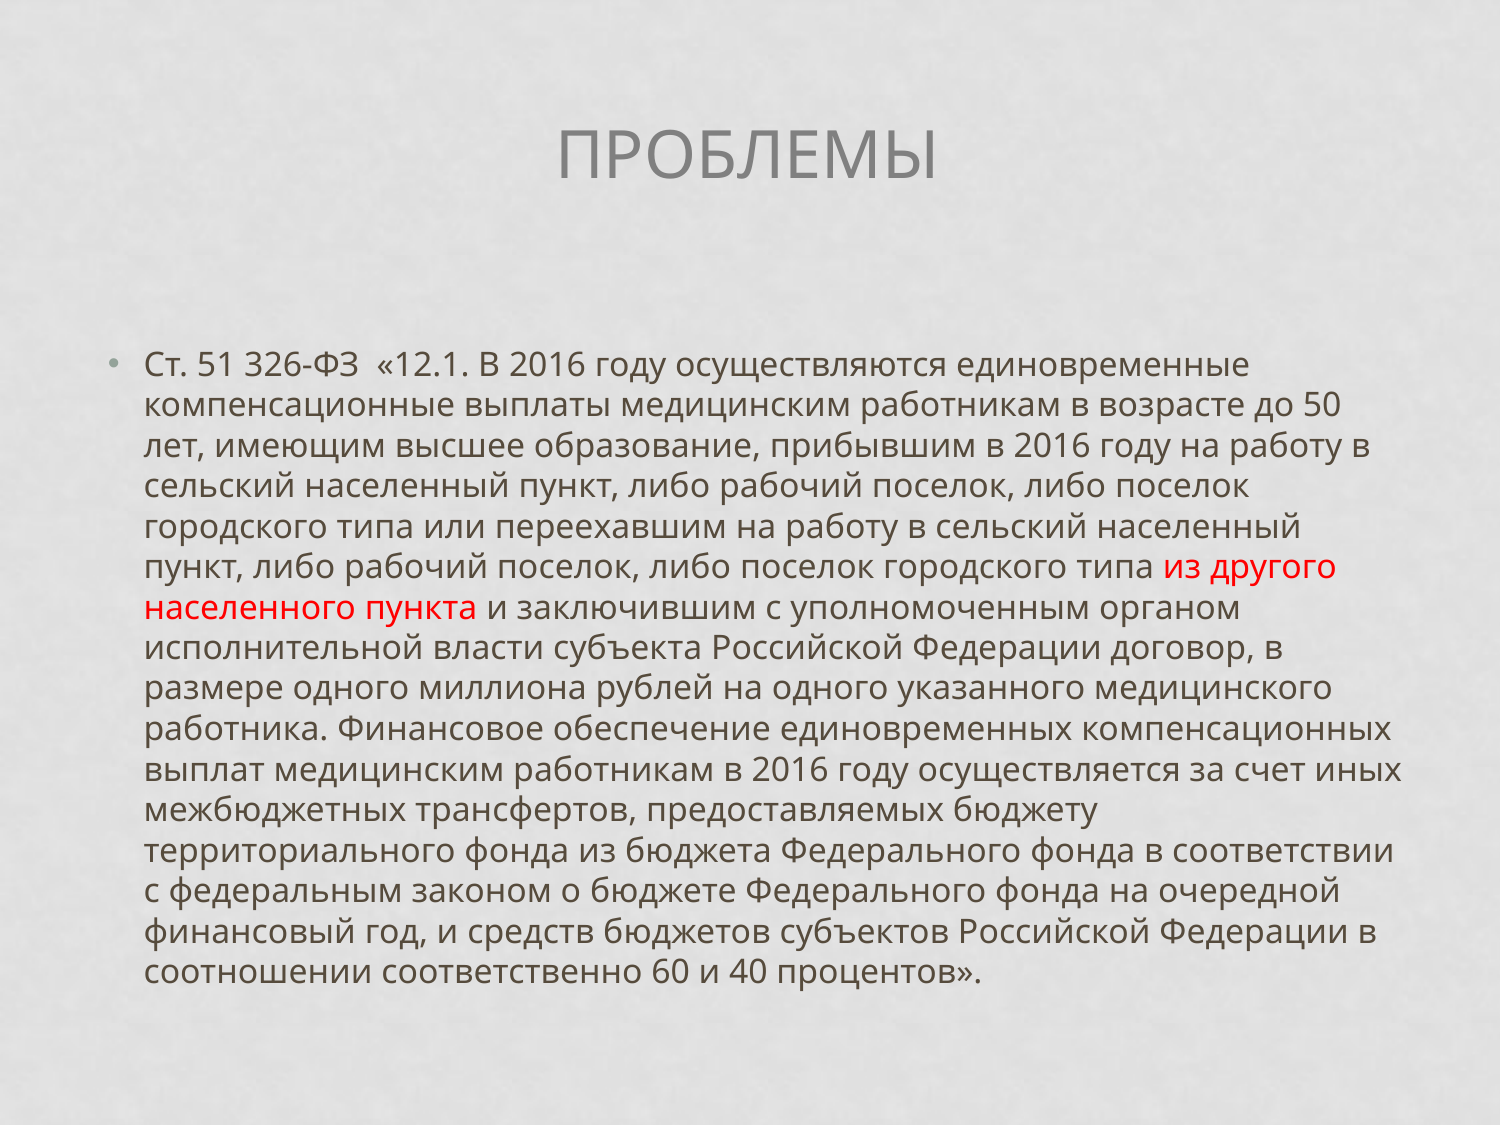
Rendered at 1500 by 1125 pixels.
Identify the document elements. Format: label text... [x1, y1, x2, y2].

list Ст. 51 326-ФЗ «12.1. В 2016 году осуществляются единовременные компенсационные выплаты медицинским работникам в возрасте до 50 лет, имеющим высшее образование, прибывшим в 2016 году на работу в сельский населенный пункт, либо рабочий поселок, либо поселок городского типа или переехавшим на работу в сельский населенный пункт, либо рабочий поселок, либо поселок городского типа из другого населенного пункта и заключившим с уполномоченным органом исполнительной власти субъекта Российской Федерации договор, в размере одного миллиона рублей на одного указанного медицинского работника. Финансовое обеспечение единовременных компенсационных выплат медицинским работникам в 2016 году осуществляется за счет иных межбюджетных трансфертов, предоставляемых бюджету территориального фонда из бюджета Федерального фонда в соответствии с федеральным законом о бюджете Федерального фонда на очередной финансовый год, и средств бюджетов субъектов Российской Федерации в соотношении соответственно 60 и 40 процентов». [75, 287, 1425, 1005]
title Проблемы [69, 66, 1425, 238]
